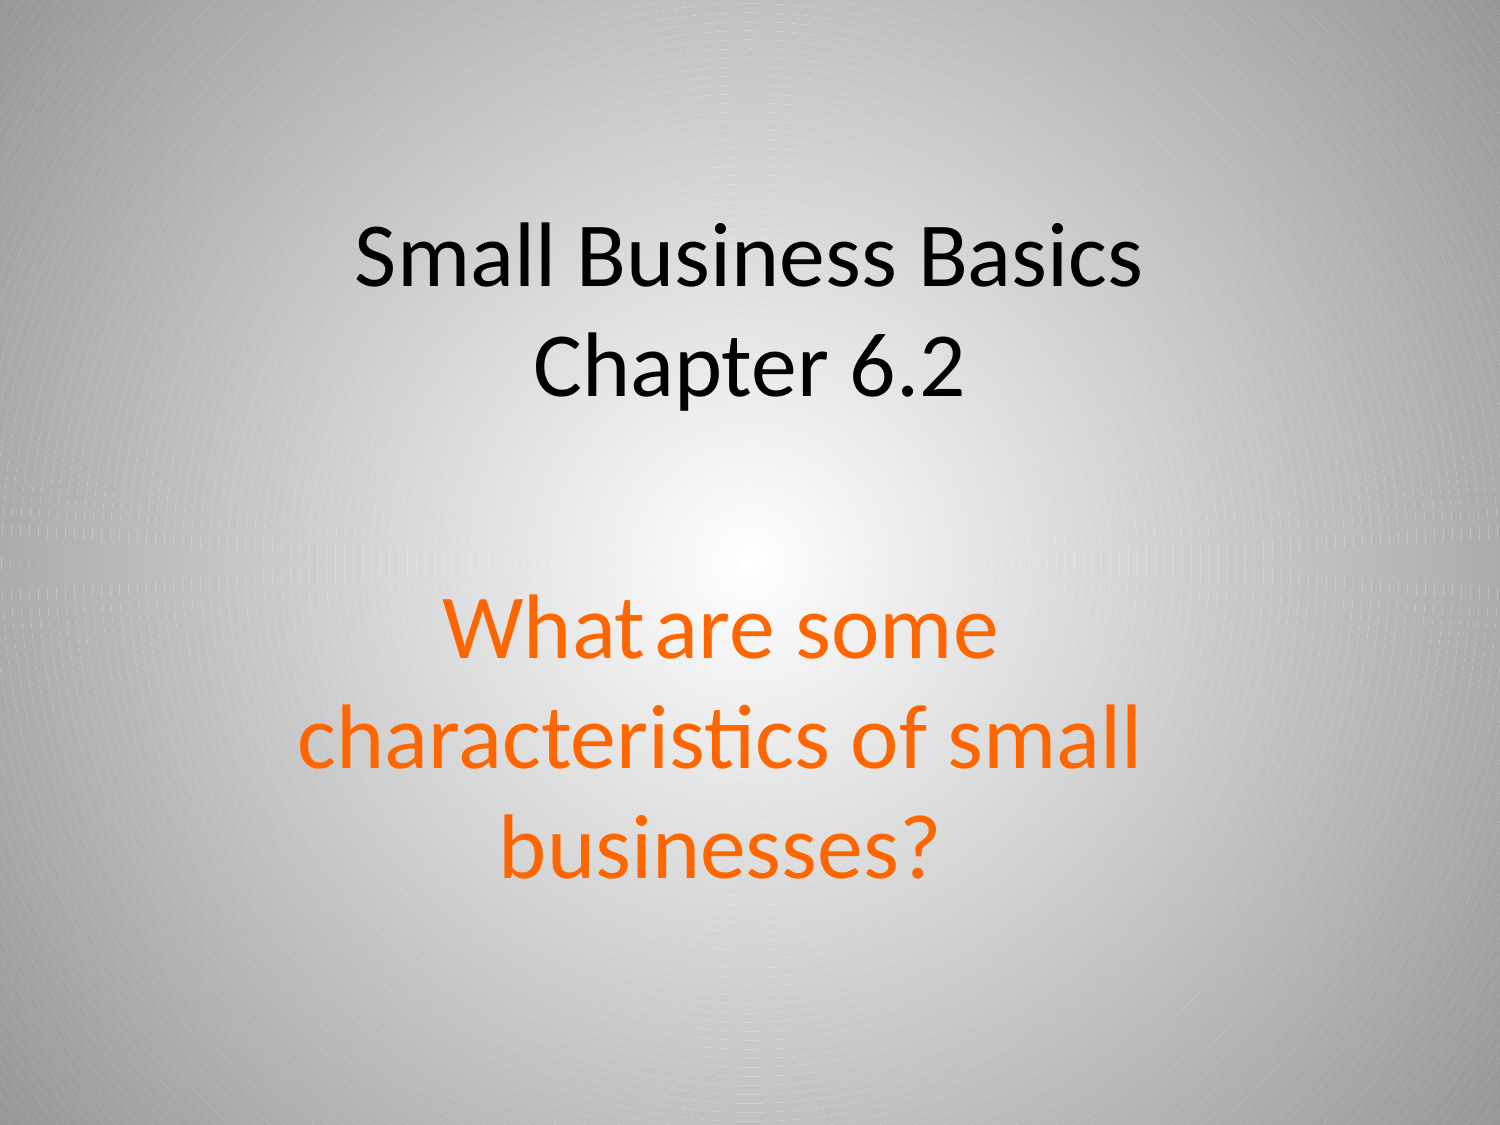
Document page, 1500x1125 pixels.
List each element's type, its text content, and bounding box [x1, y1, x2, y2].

title Small Business Basics Chapter 6.2 [75, 45, 1425, 784]
text_box What are some characteristics of small businesses? [167, 559, 1274, 905]
